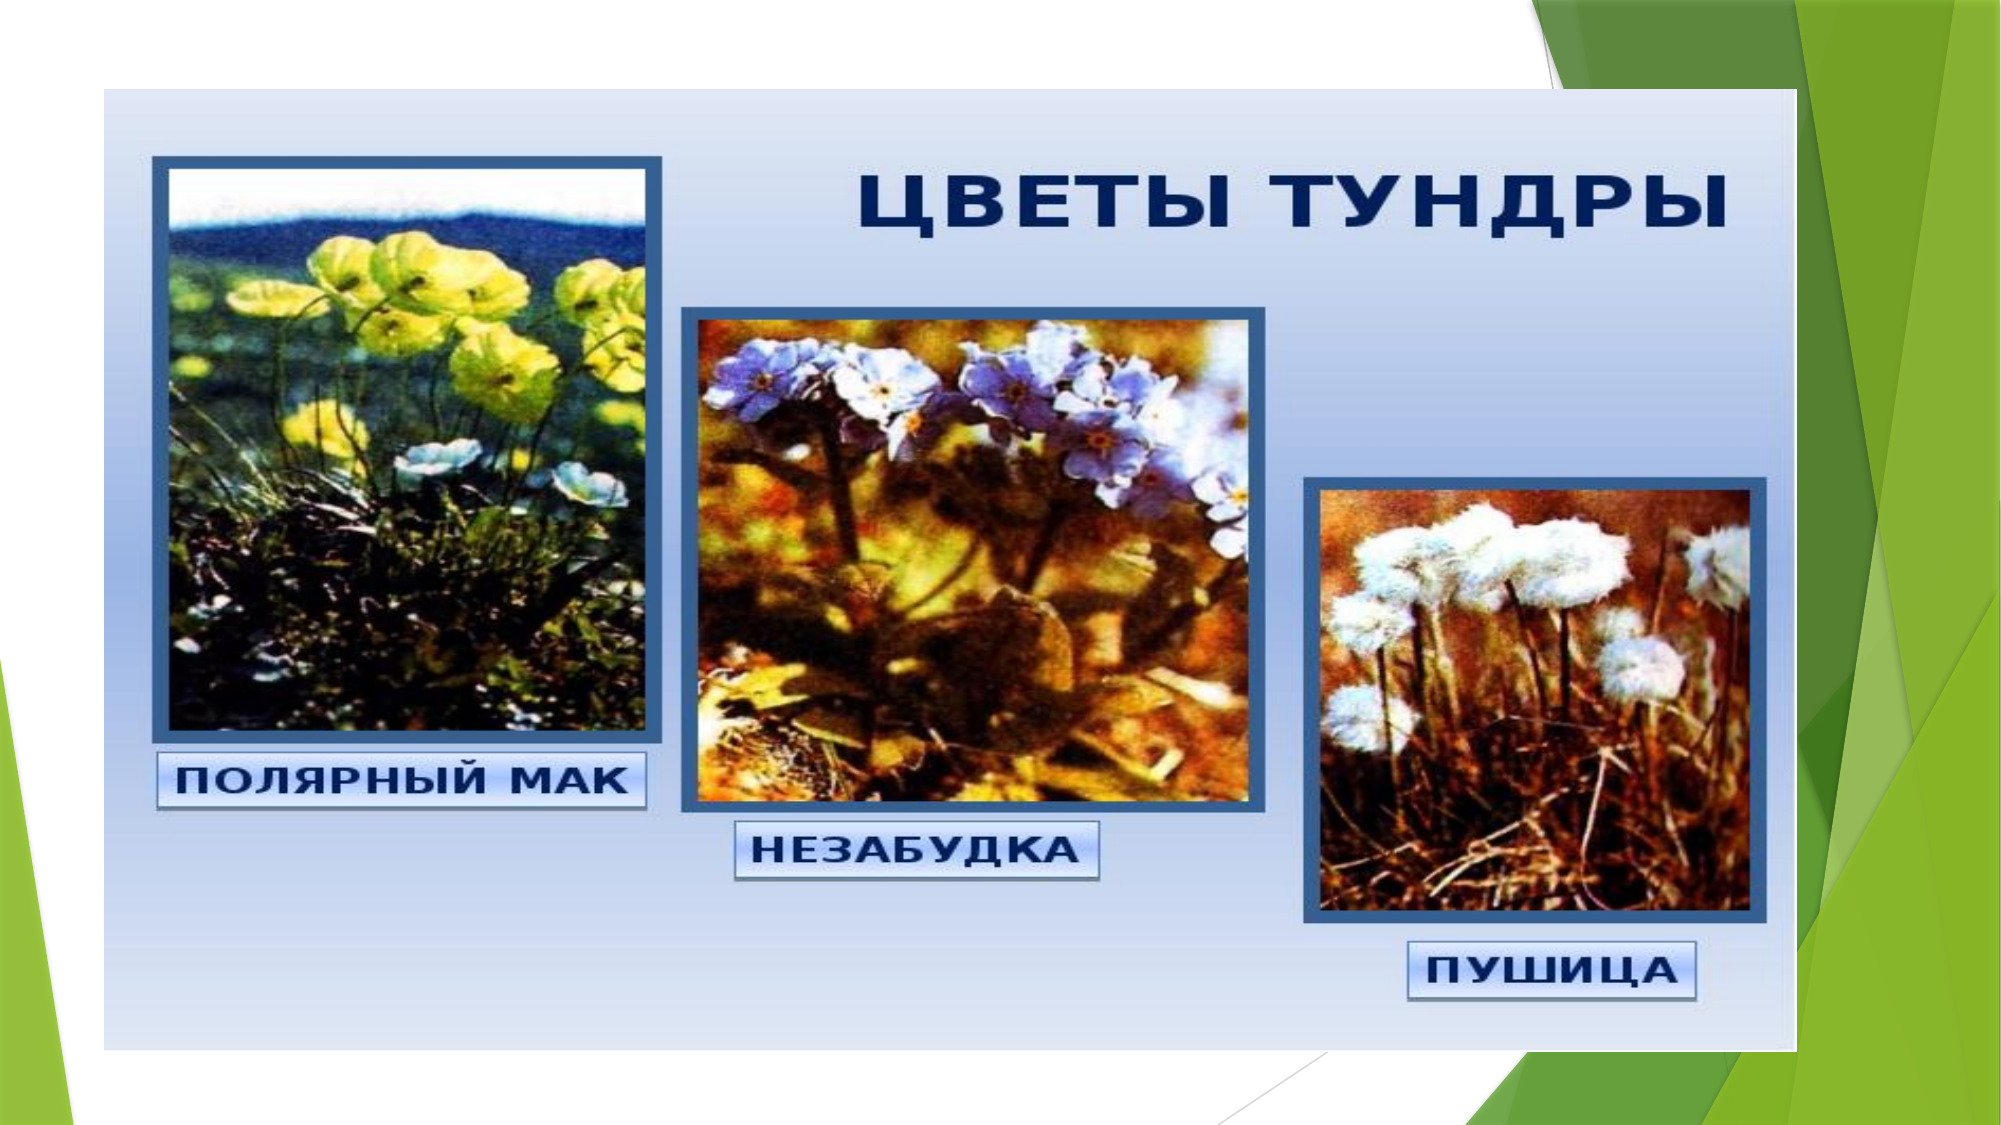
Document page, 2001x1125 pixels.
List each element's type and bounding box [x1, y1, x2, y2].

picture [103, 88, 1798, 1052]
